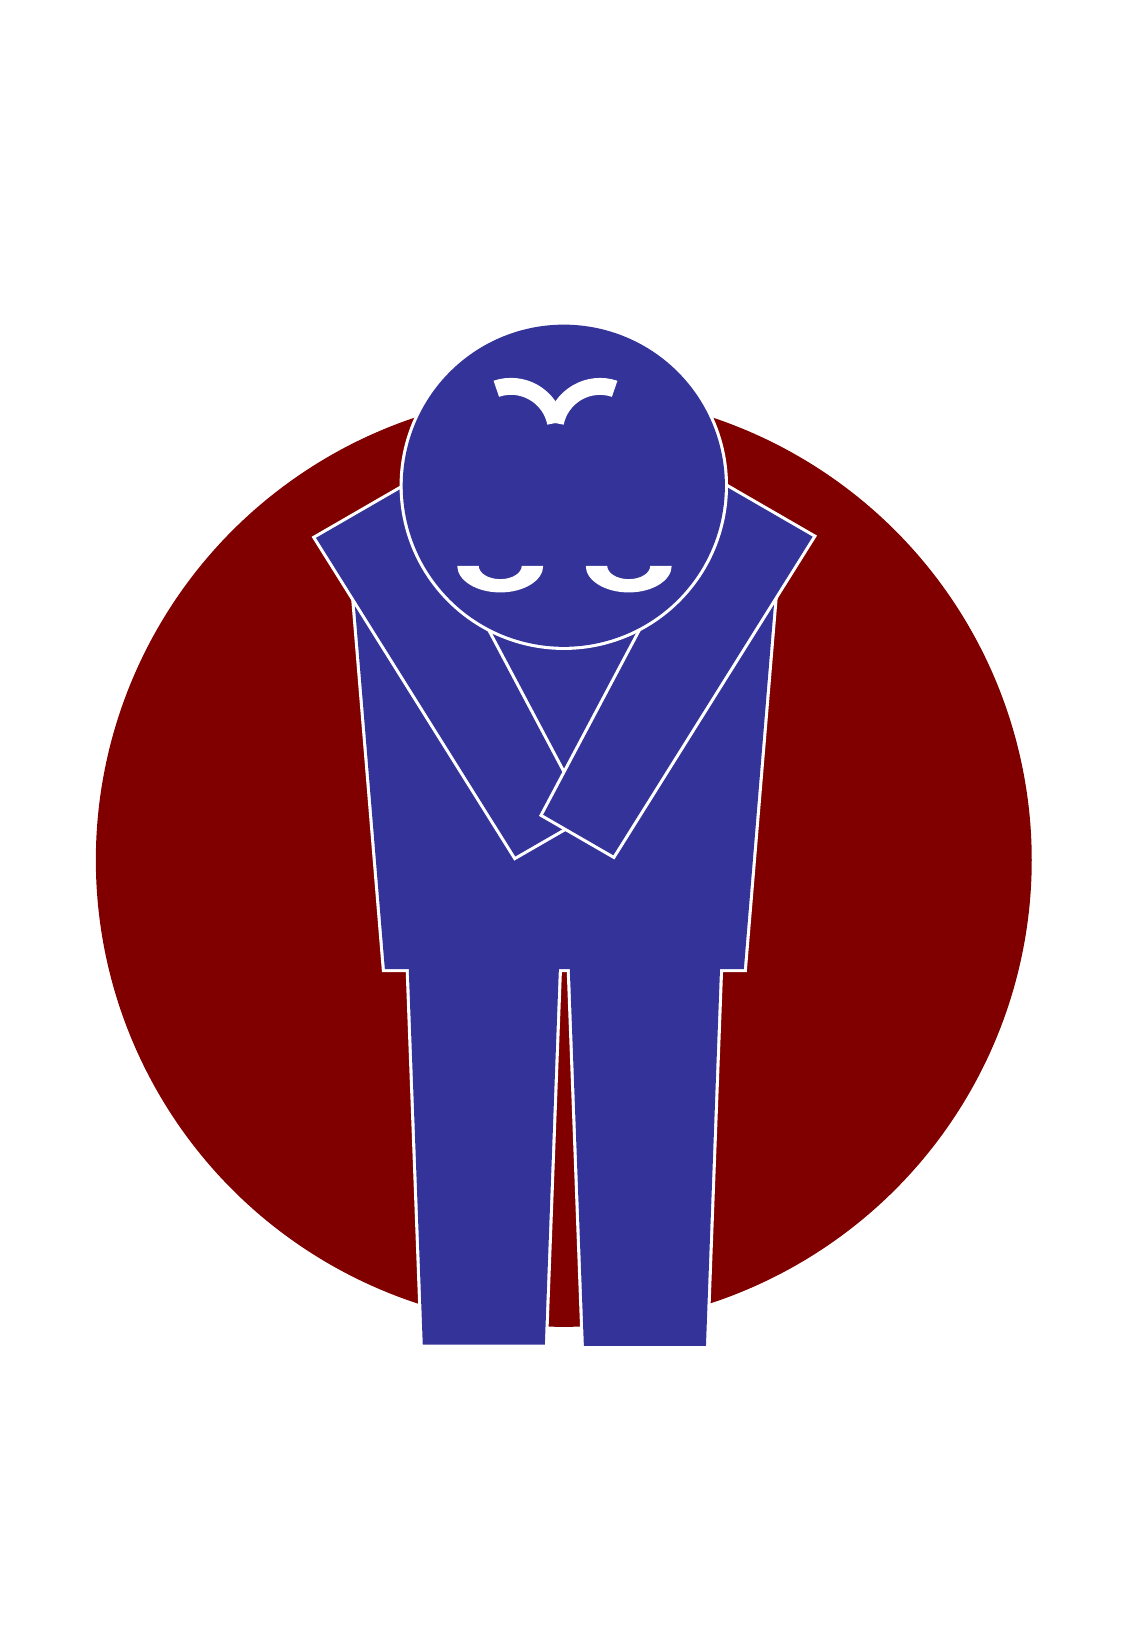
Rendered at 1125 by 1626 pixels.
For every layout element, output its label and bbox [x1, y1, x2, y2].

text_box [95, 324, 1032, 1347]
